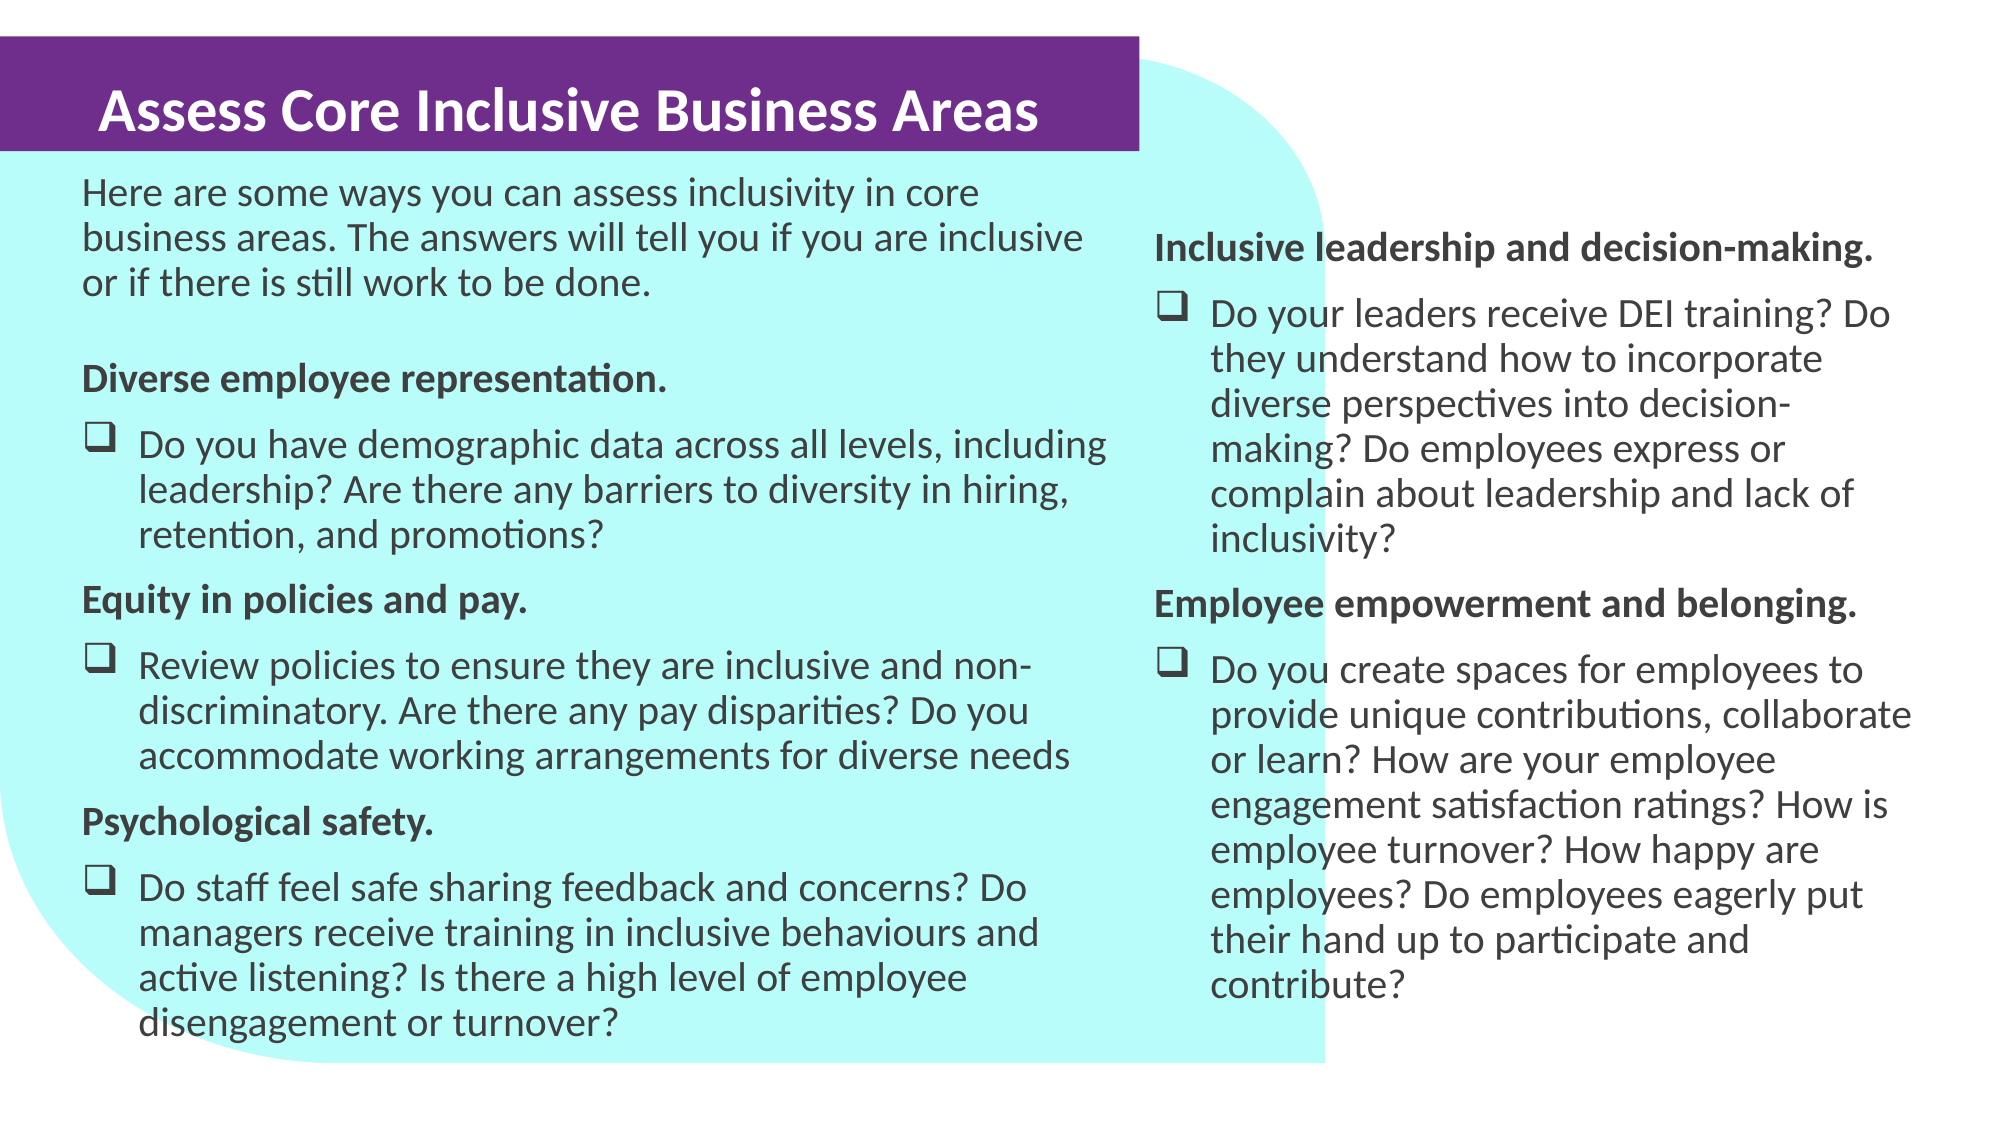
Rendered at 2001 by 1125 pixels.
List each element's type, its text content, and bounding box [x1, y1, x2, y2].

text_box Here are some ways you can assess inclusivity in core business areas. The answers will tell you if you are inclusive or if there is still work to be done. Diverse employee representation. Do you have demographic data across all levels, including leadership? Are there any barriers to diversity in hiring, retention, and promotions? Equity in policies and pay. Review policies to ensure they are inclusive and non-discriminatory. Are there any pay disparities? Do you accommodate working arrangements for diverse needs Psychological safety. Do staff feel safe sharing feedback and concerns? Do managers receive training in inclusive behaviours and active listening? Is there a high level of employee disengagement or turnover? [67, 391, 1131, 825]
text_box Assess Core Inclusive Business Areas [0, 36, 1140, 152]
text_box Inclusive leadership and decision-making. Do your leaders receive DEI training? Do they understand how to incorporate diverse perspectives into decision-making? Do employees express or complain about leadership and lack of inclusivity? Employee empowerment and belonging. Do you create spaces for employees to provide unique contributions, collaborate or learn? How are your employee engagement satisfaction ratings? How is employee turnover? How happy are employees? Do employees eagerly put their hand up to participate and contribute? [1139, 433, 1933, 866]
